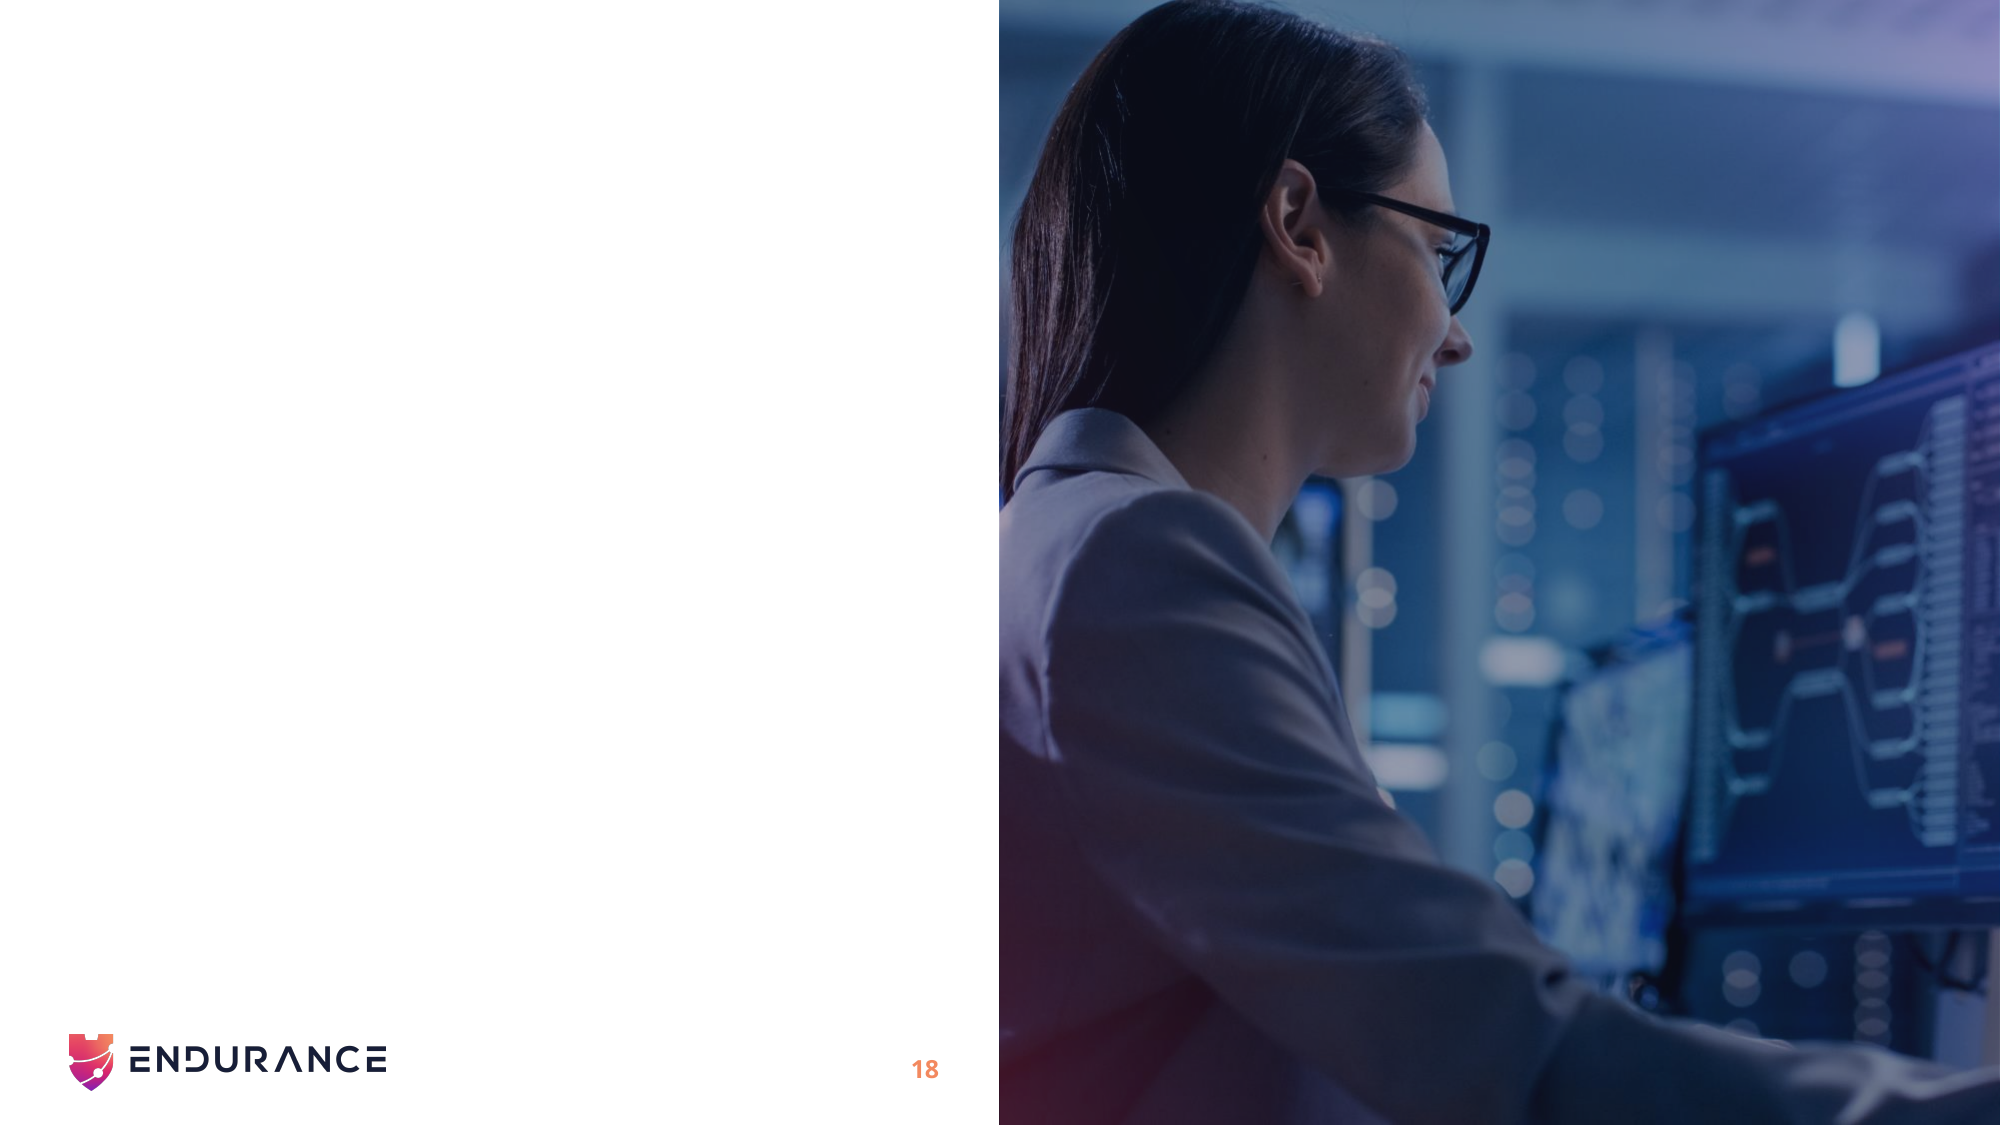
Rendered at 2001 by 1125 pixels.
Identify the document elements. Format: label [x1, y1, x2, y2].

picture [999, 0, 2000, 1125]
picture [69, 1034, 386, 1091]
